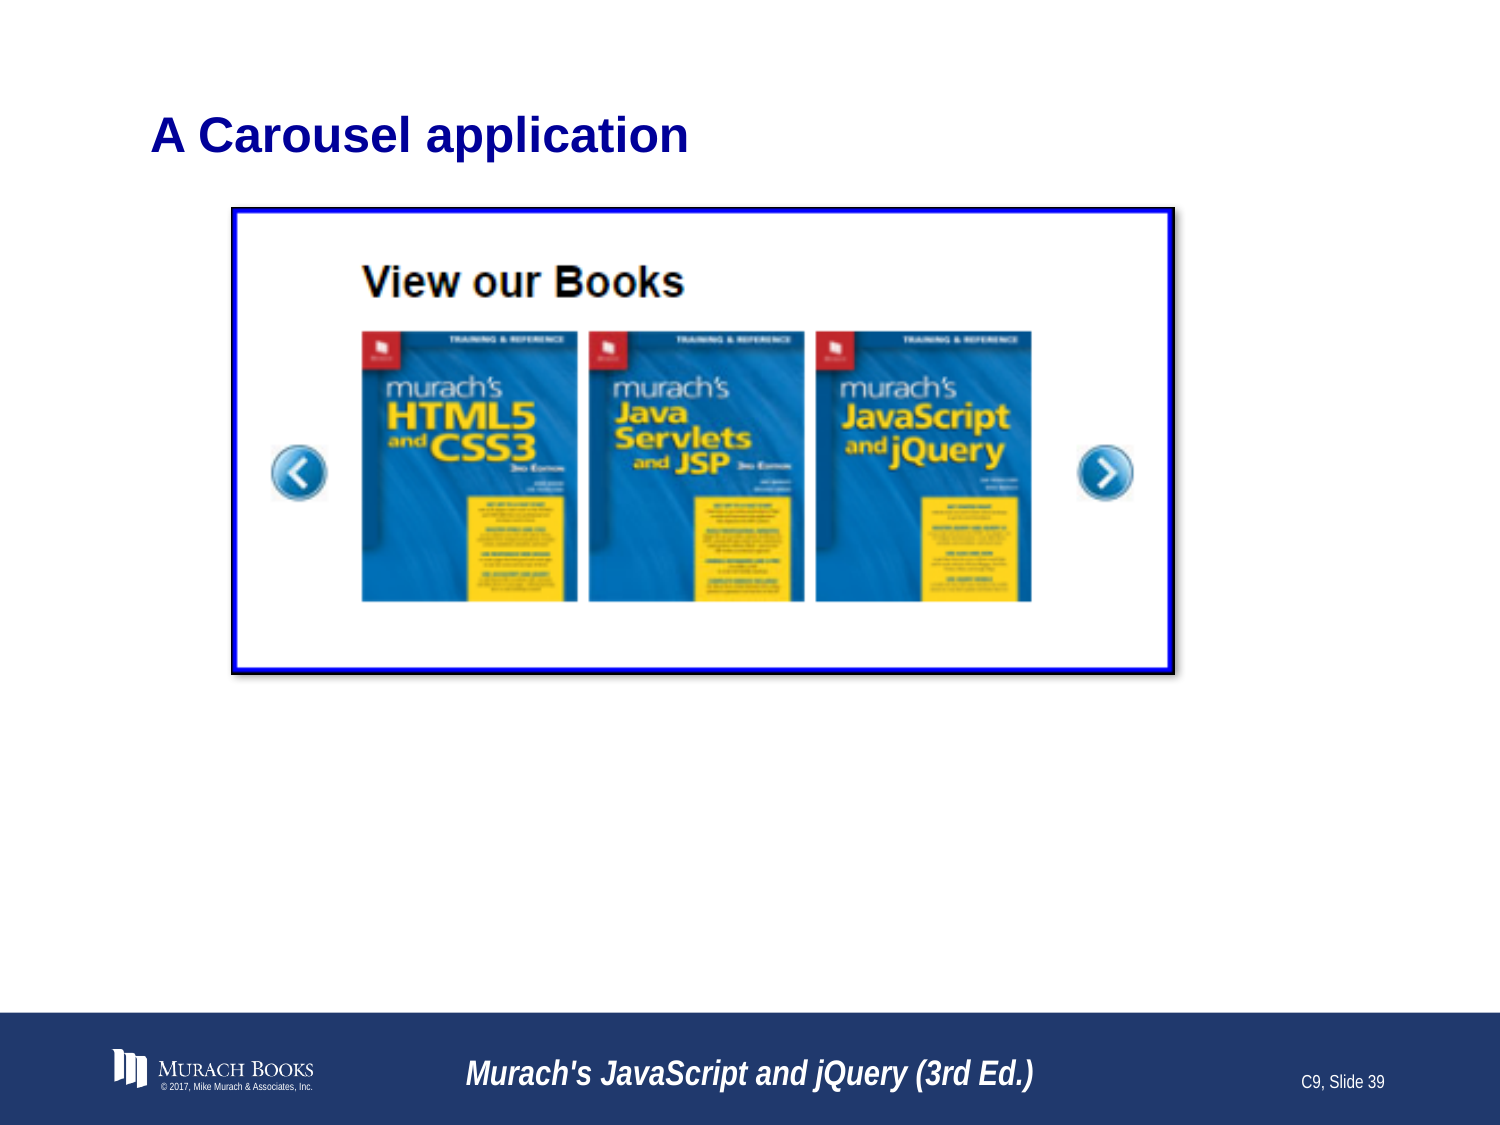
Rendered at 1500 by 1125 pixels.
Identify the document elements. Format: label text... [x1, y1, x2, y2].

slide_number C9, Slide 39 [1087, 1025, 1400, 1100]
picture [231, 207, 1176, 676]
title A Carousel application [150, 102, 1350, 164]
slide_number Murach's JavaScript and jQuery (3rd Ed.) [463, 1025, 1050, 1100]
footer © 2017, Mike Murach & Associates, Inc. [12, 1025, 463, 1100]
